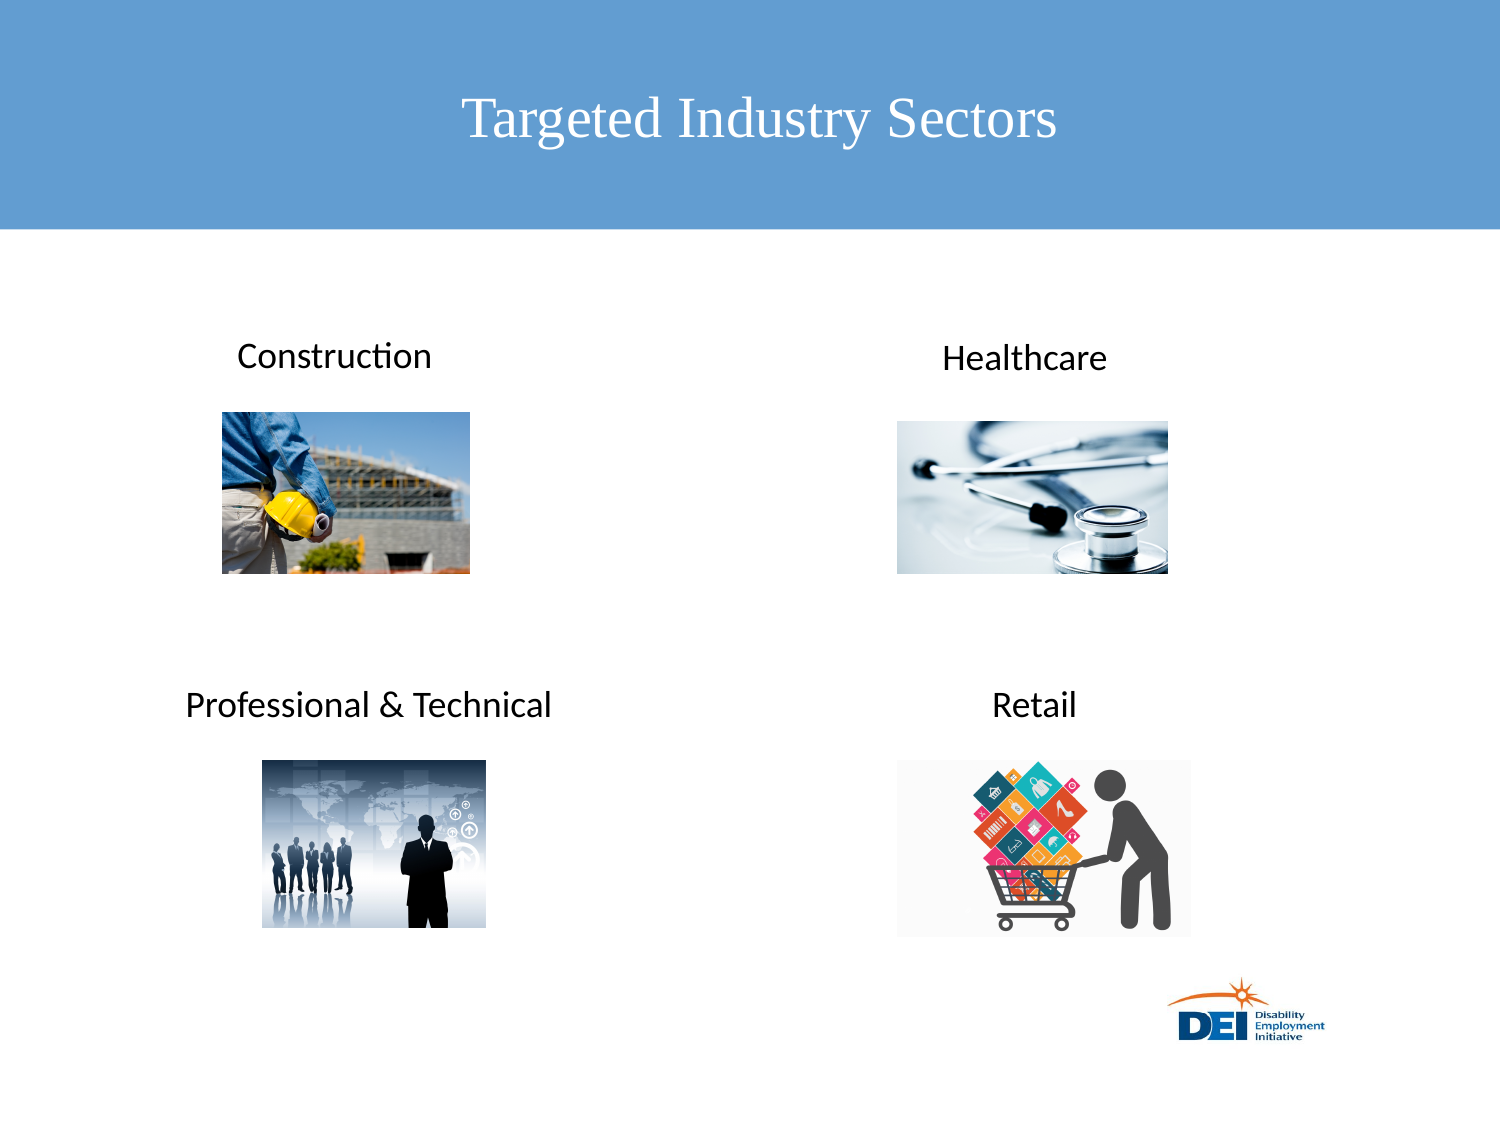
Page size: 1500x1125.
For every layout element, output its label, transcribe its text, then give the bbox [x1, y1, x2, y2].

text_box Professional & Technical [170, 672, 578, 732]
picture [897, 421, 1168, 574]
text_box Targeted Industry Sectors [446, 72, 1074, 157]
picture [897, 760, 1191, 937]
text_box Healthcare [927, 325, 1317, 386]
text_box Retail [977, 672, 1152, 732]
picture [222, 412, 470, 574]
text_box Construction [222, 323, 578, 384]
picture [1167, 968, 1333, 1057]
picture [262, 760, 486, 928]
